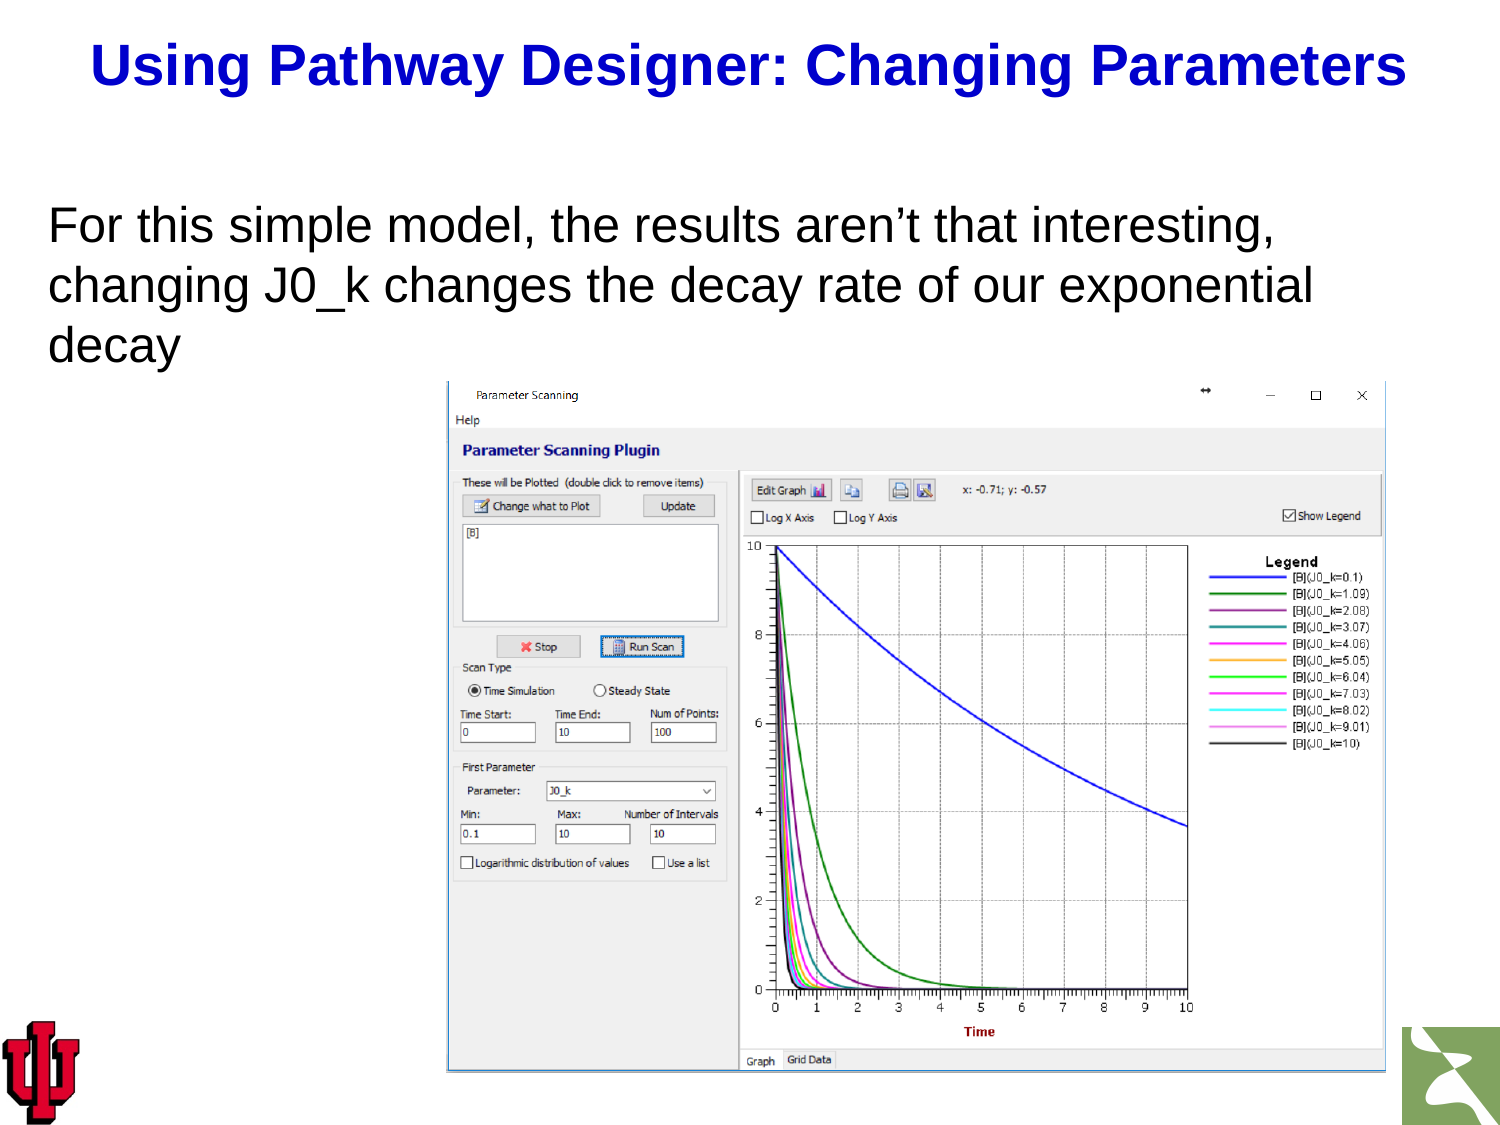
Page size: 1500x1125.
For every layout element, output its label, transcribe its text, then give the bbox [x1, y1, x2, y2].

picture [1402, 1027, 1500, 1125]
picture [446, 380, 1387, 1073]
picture [0, 1020, 80, 1125]
title Using Pathway Designer: Changing Parameters [0, 0, 1500, 125]
